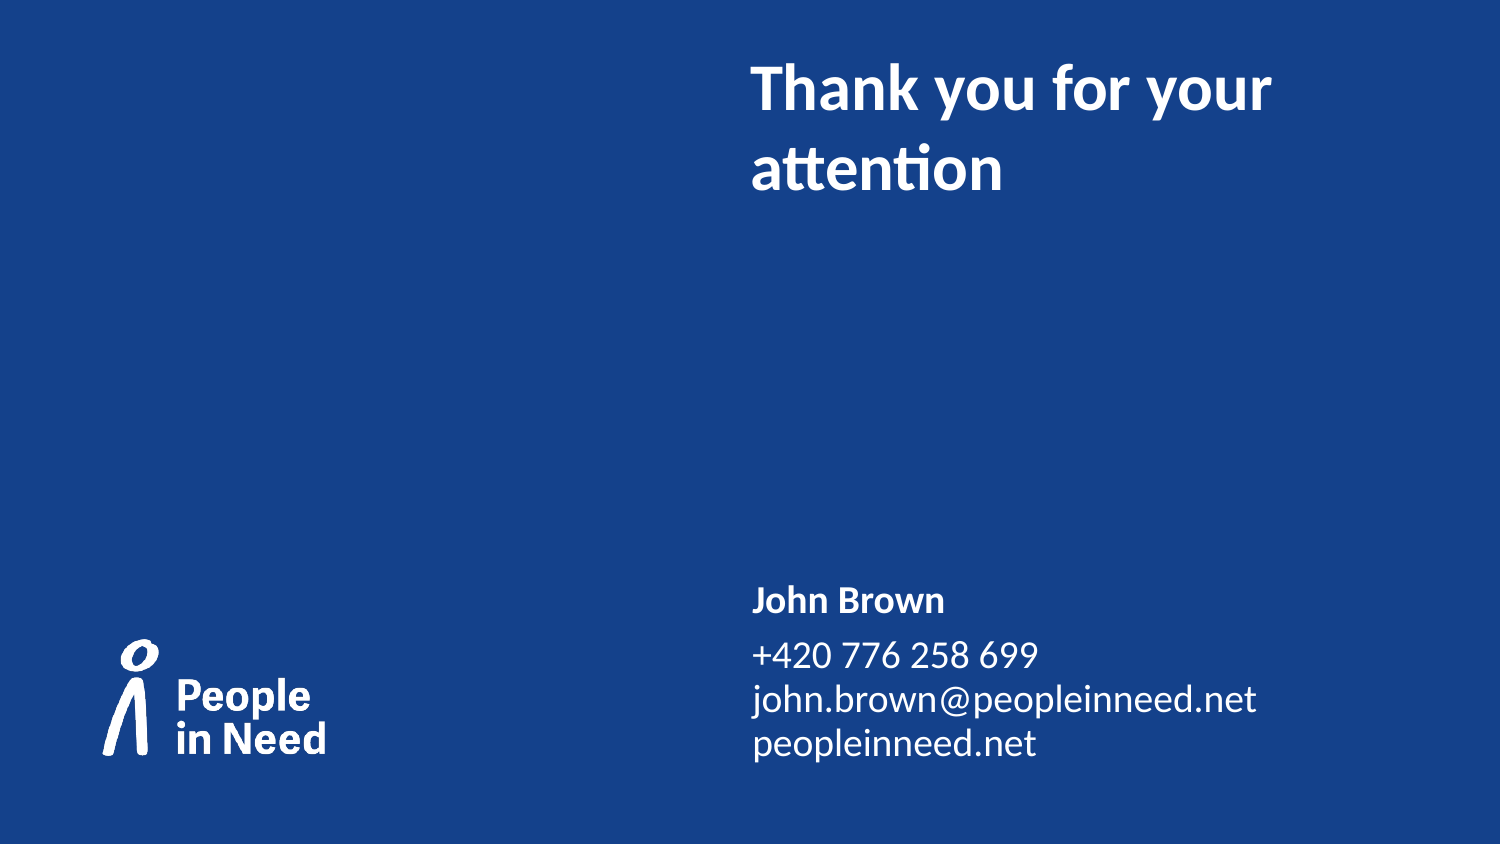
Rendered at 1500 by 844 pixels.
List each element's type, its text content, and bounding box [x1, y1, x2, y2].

title Thank you for your attention [750, 43, 1398, 327]
picture [102, 639, 325, 756]
subtitle John Brown +420 776 258 699 john.brown@peopleinneed.net peopleinneed.net [752, 493, 1398, 765]
